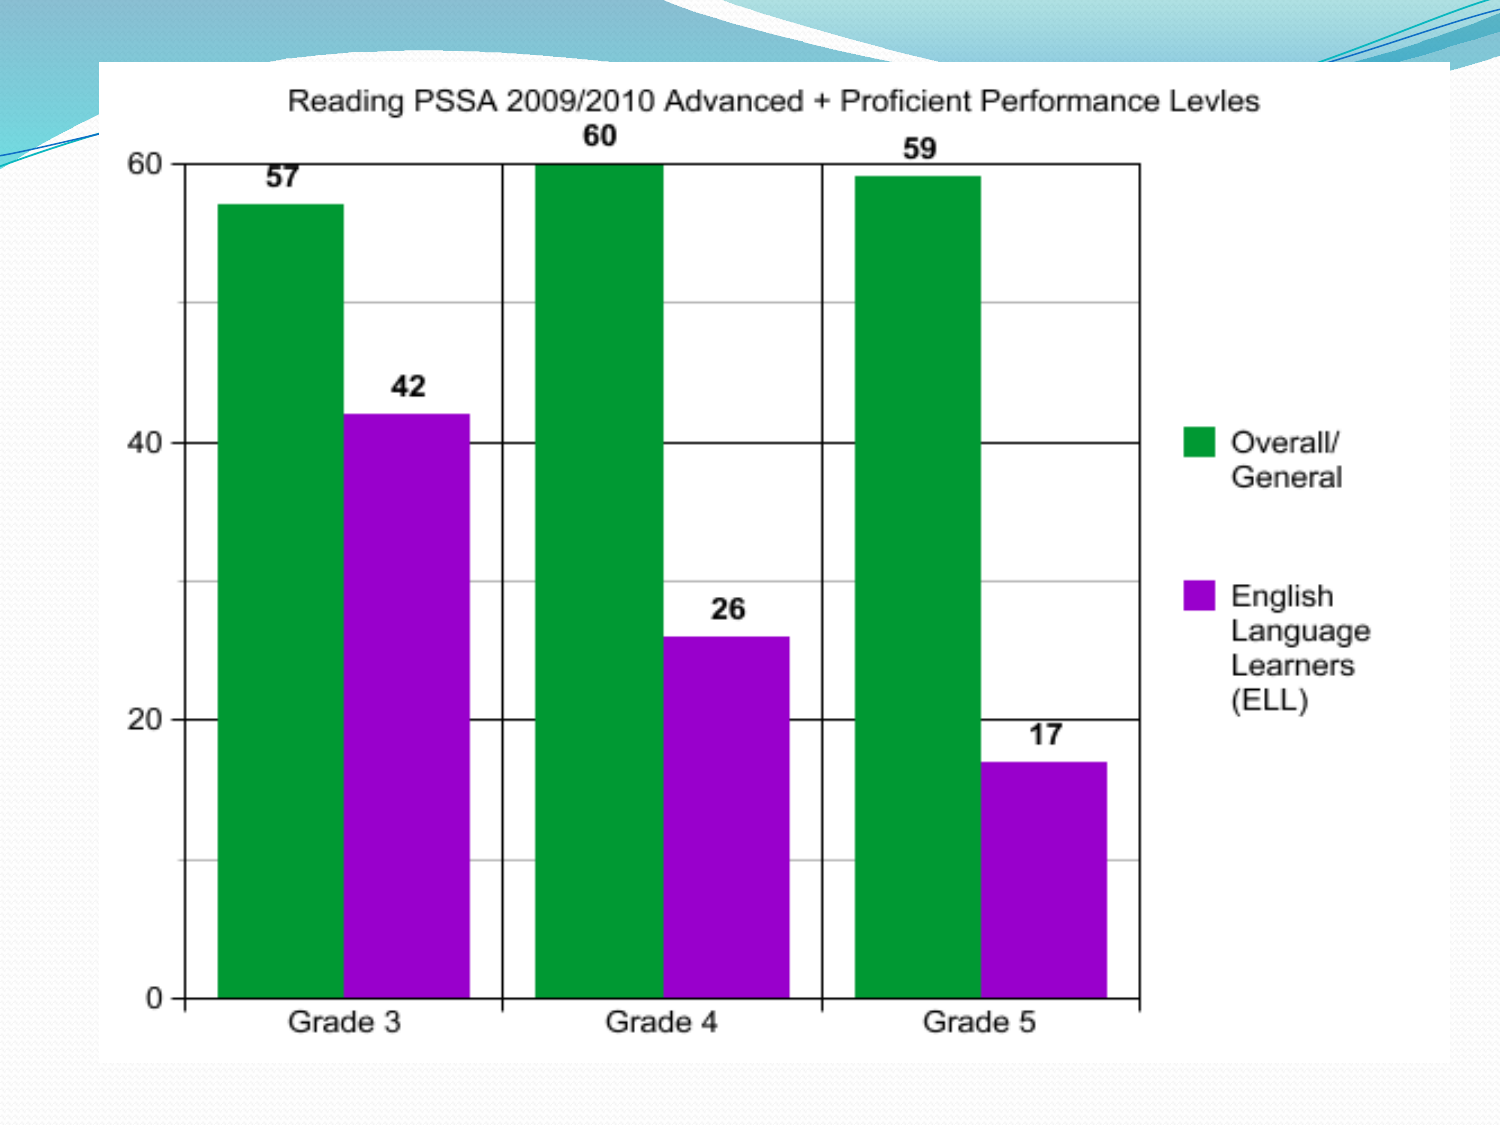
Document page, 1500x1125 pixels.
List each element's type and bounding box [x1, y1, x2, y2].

picture [99, 62, 1451, 1063]
